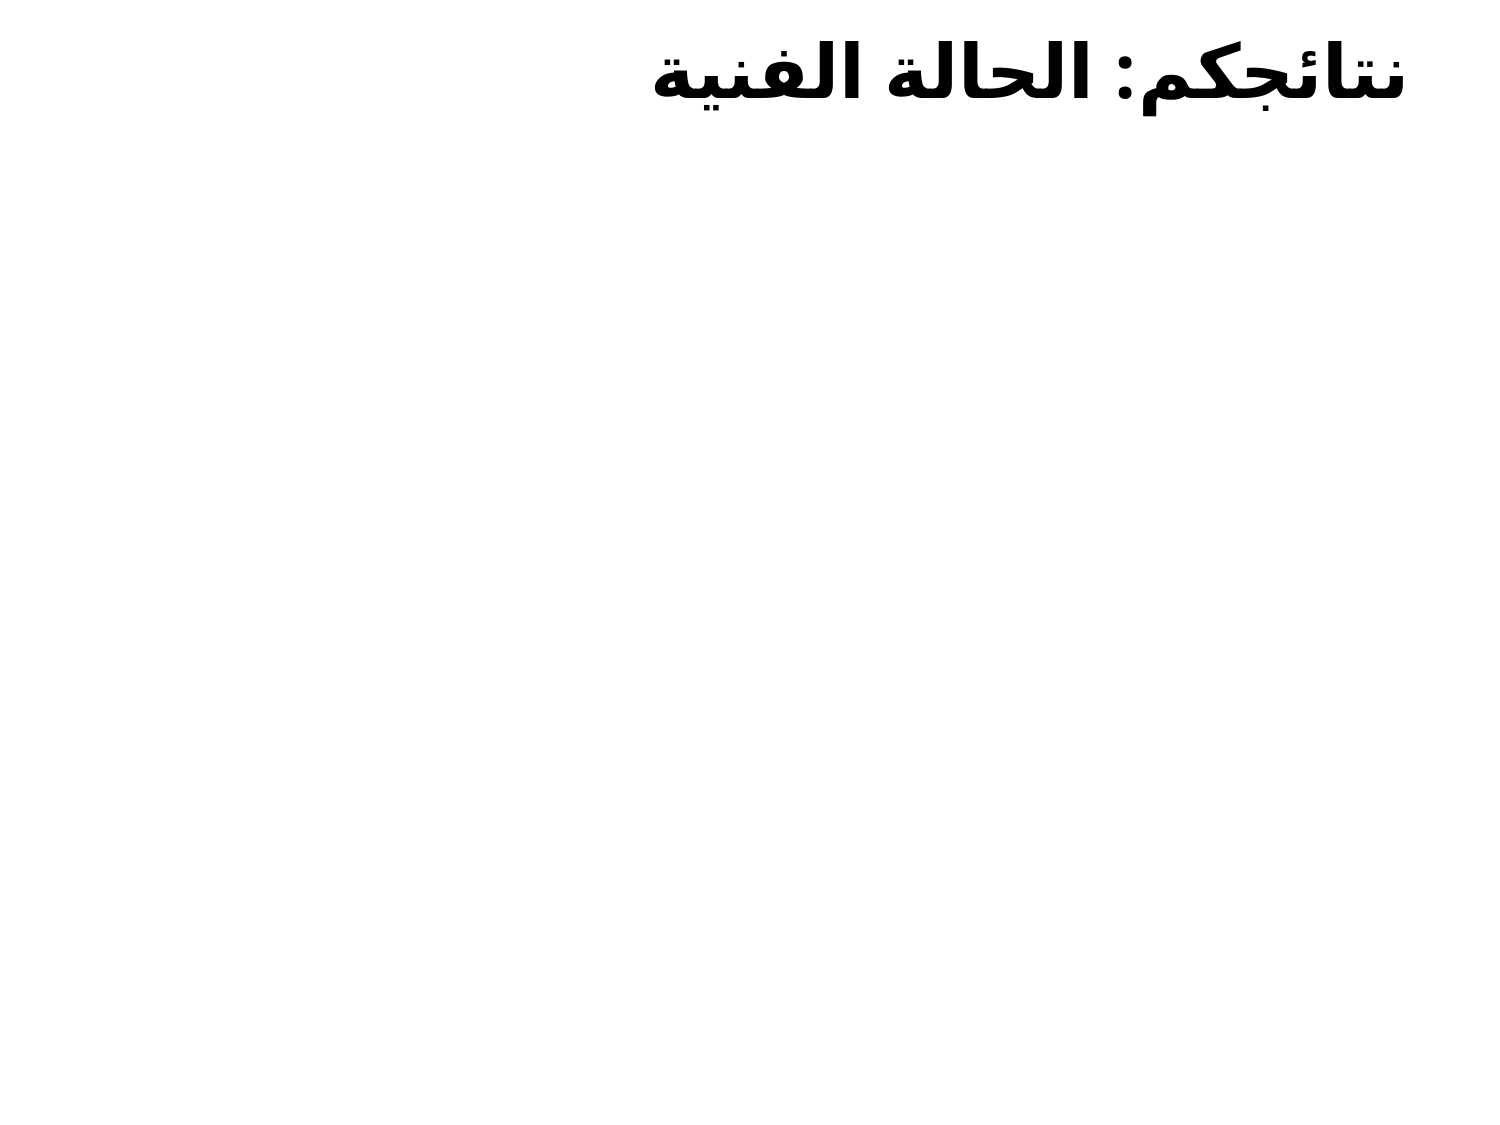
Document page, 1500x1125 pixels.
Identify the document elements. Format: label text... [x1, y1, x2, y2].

title نتائجكم: الحالة الفنية [75, 0, 1425, 163]
